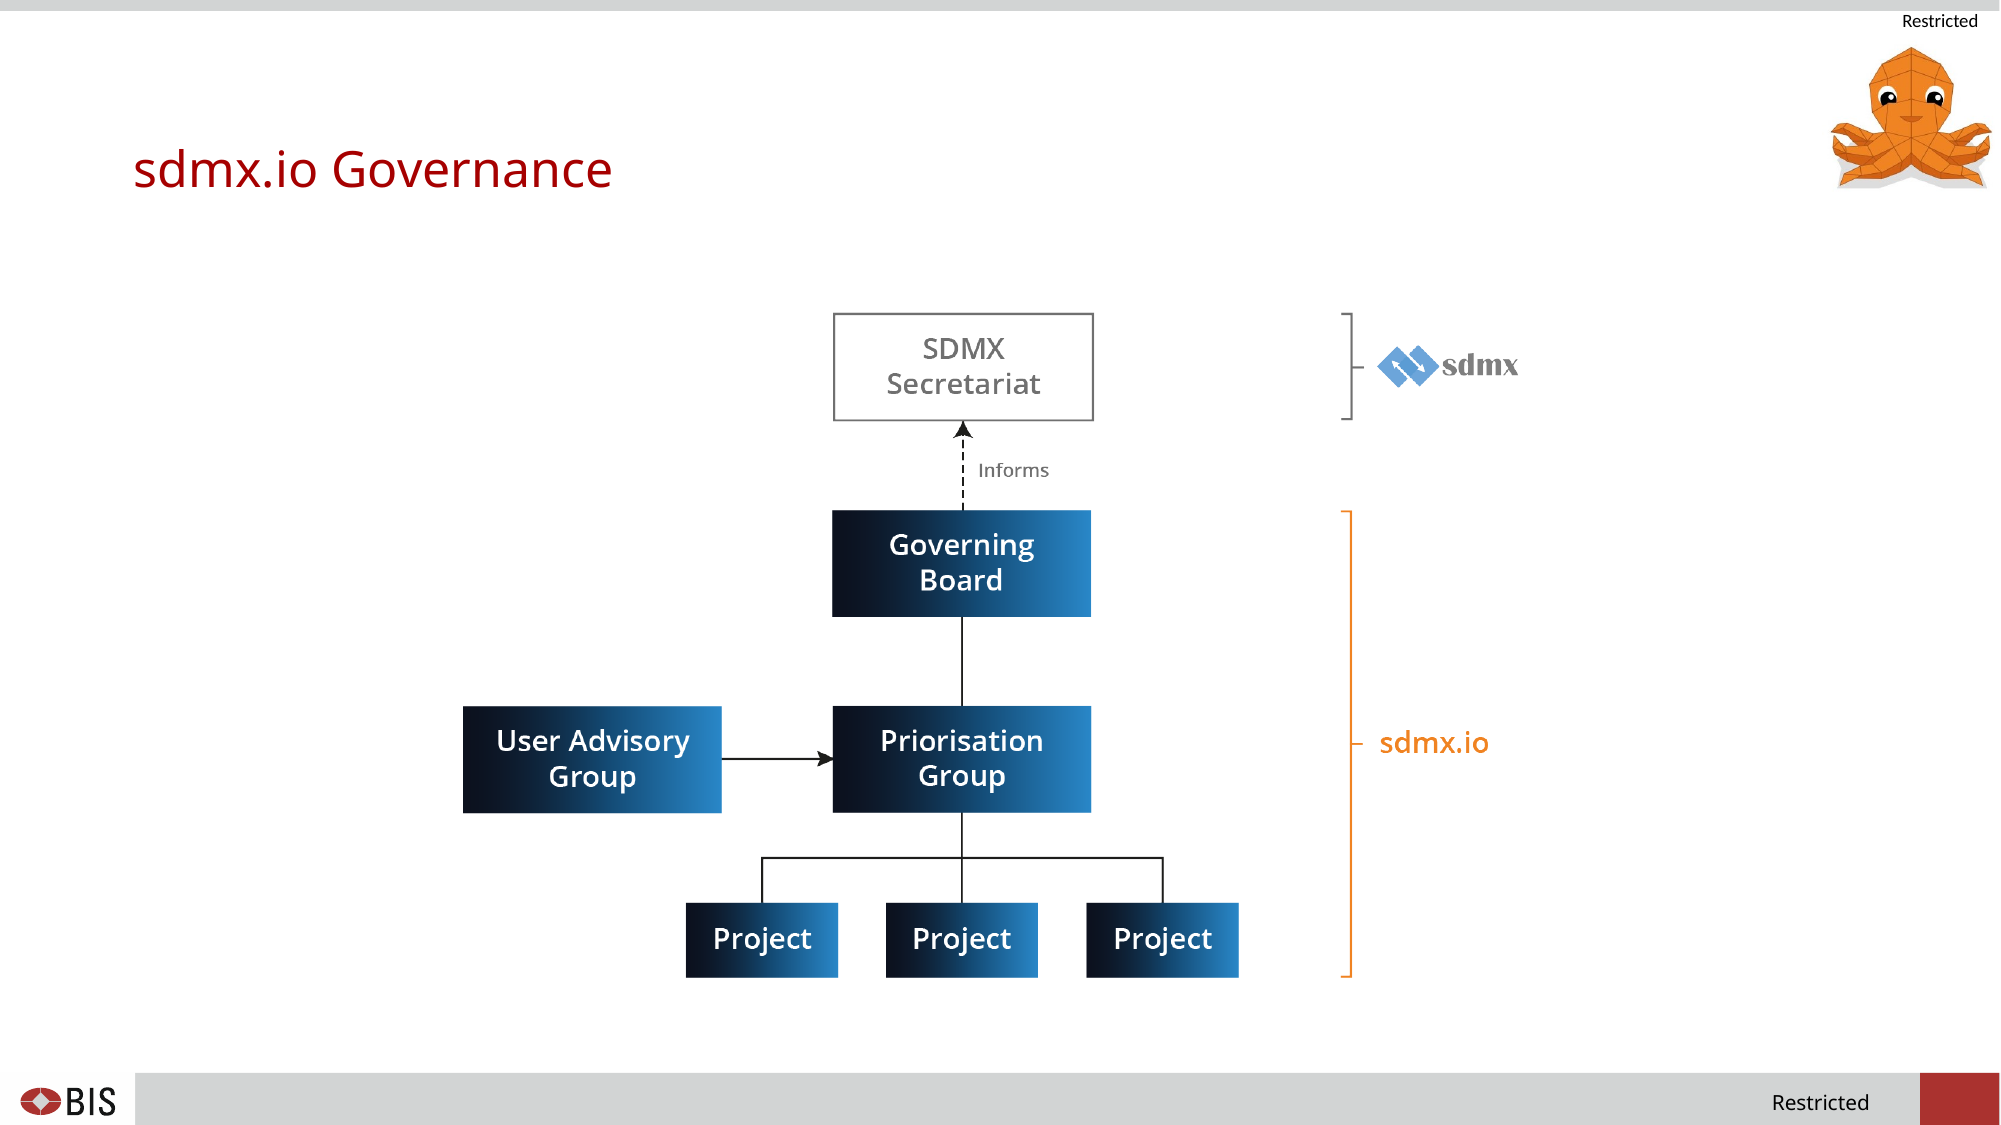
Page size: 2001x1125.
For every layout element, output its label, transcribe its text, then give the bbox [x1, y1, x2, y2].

title sdmx.io Governance [134, 137, 1819, 214]
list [462, 312, 1539, 978]
picture [1821, 30, 2000, 208]
